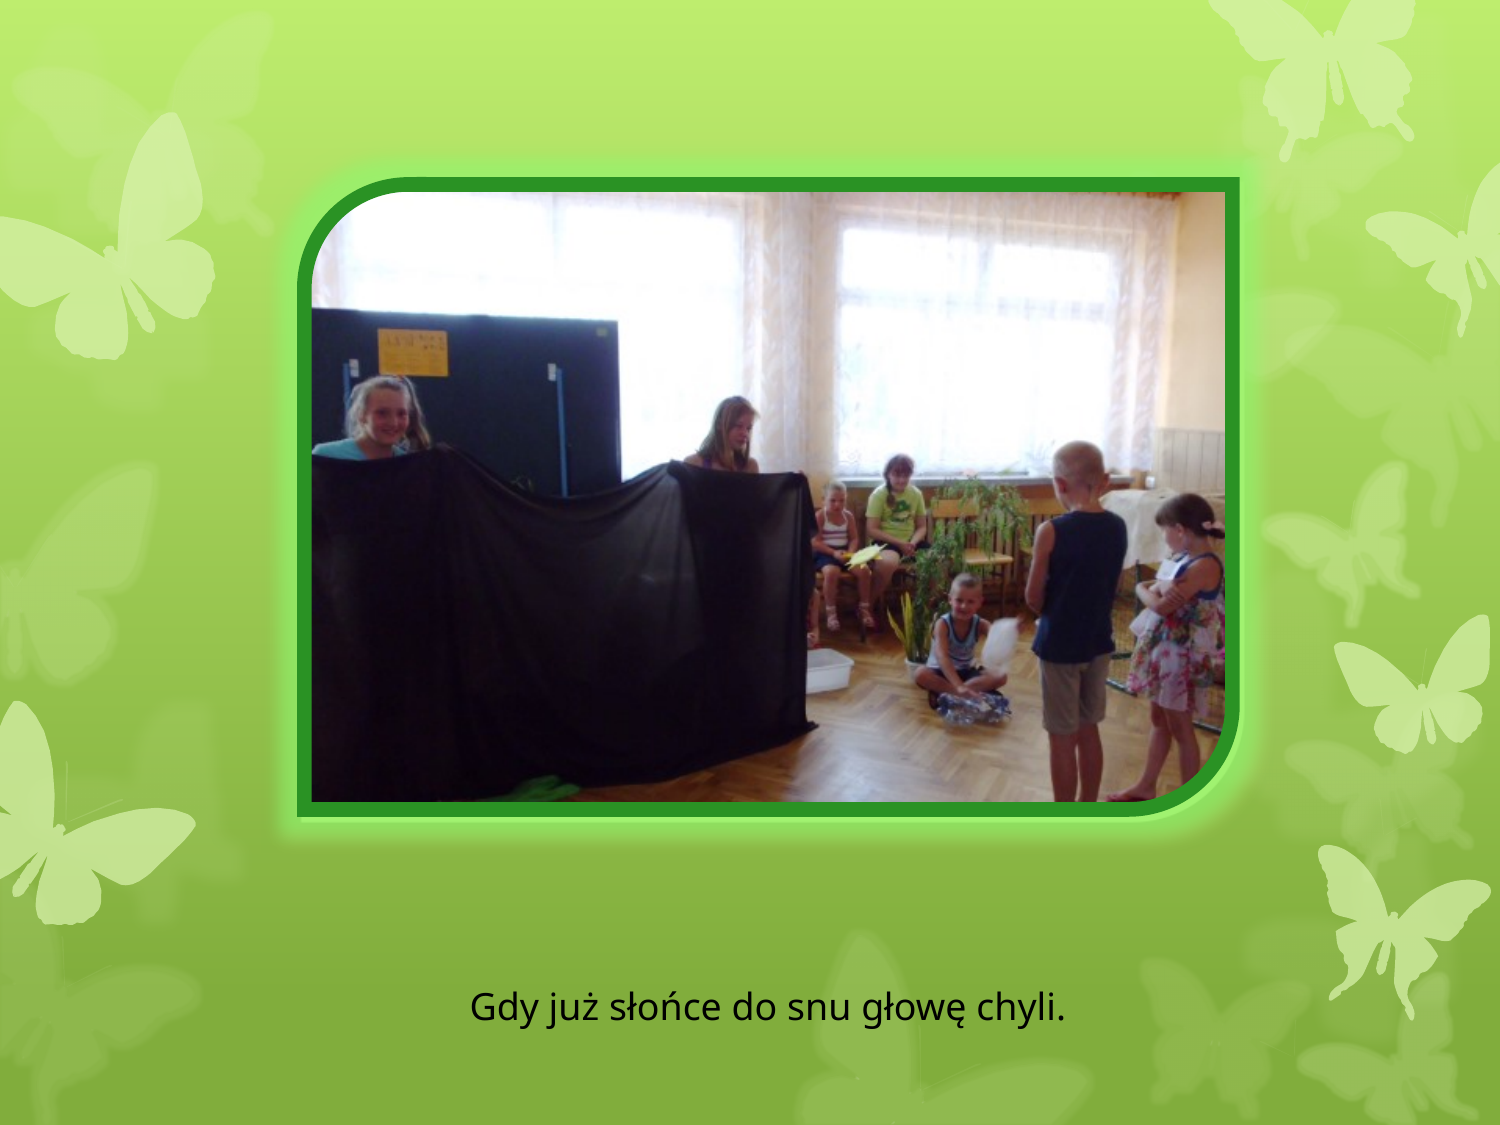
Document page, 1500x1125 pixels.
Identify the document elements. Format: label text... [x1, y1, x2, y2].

picture [303, 183, 1233, 810]
text_box Gdy już słońce do snu głowę chyli. [207, 975, 1330, 1036]
